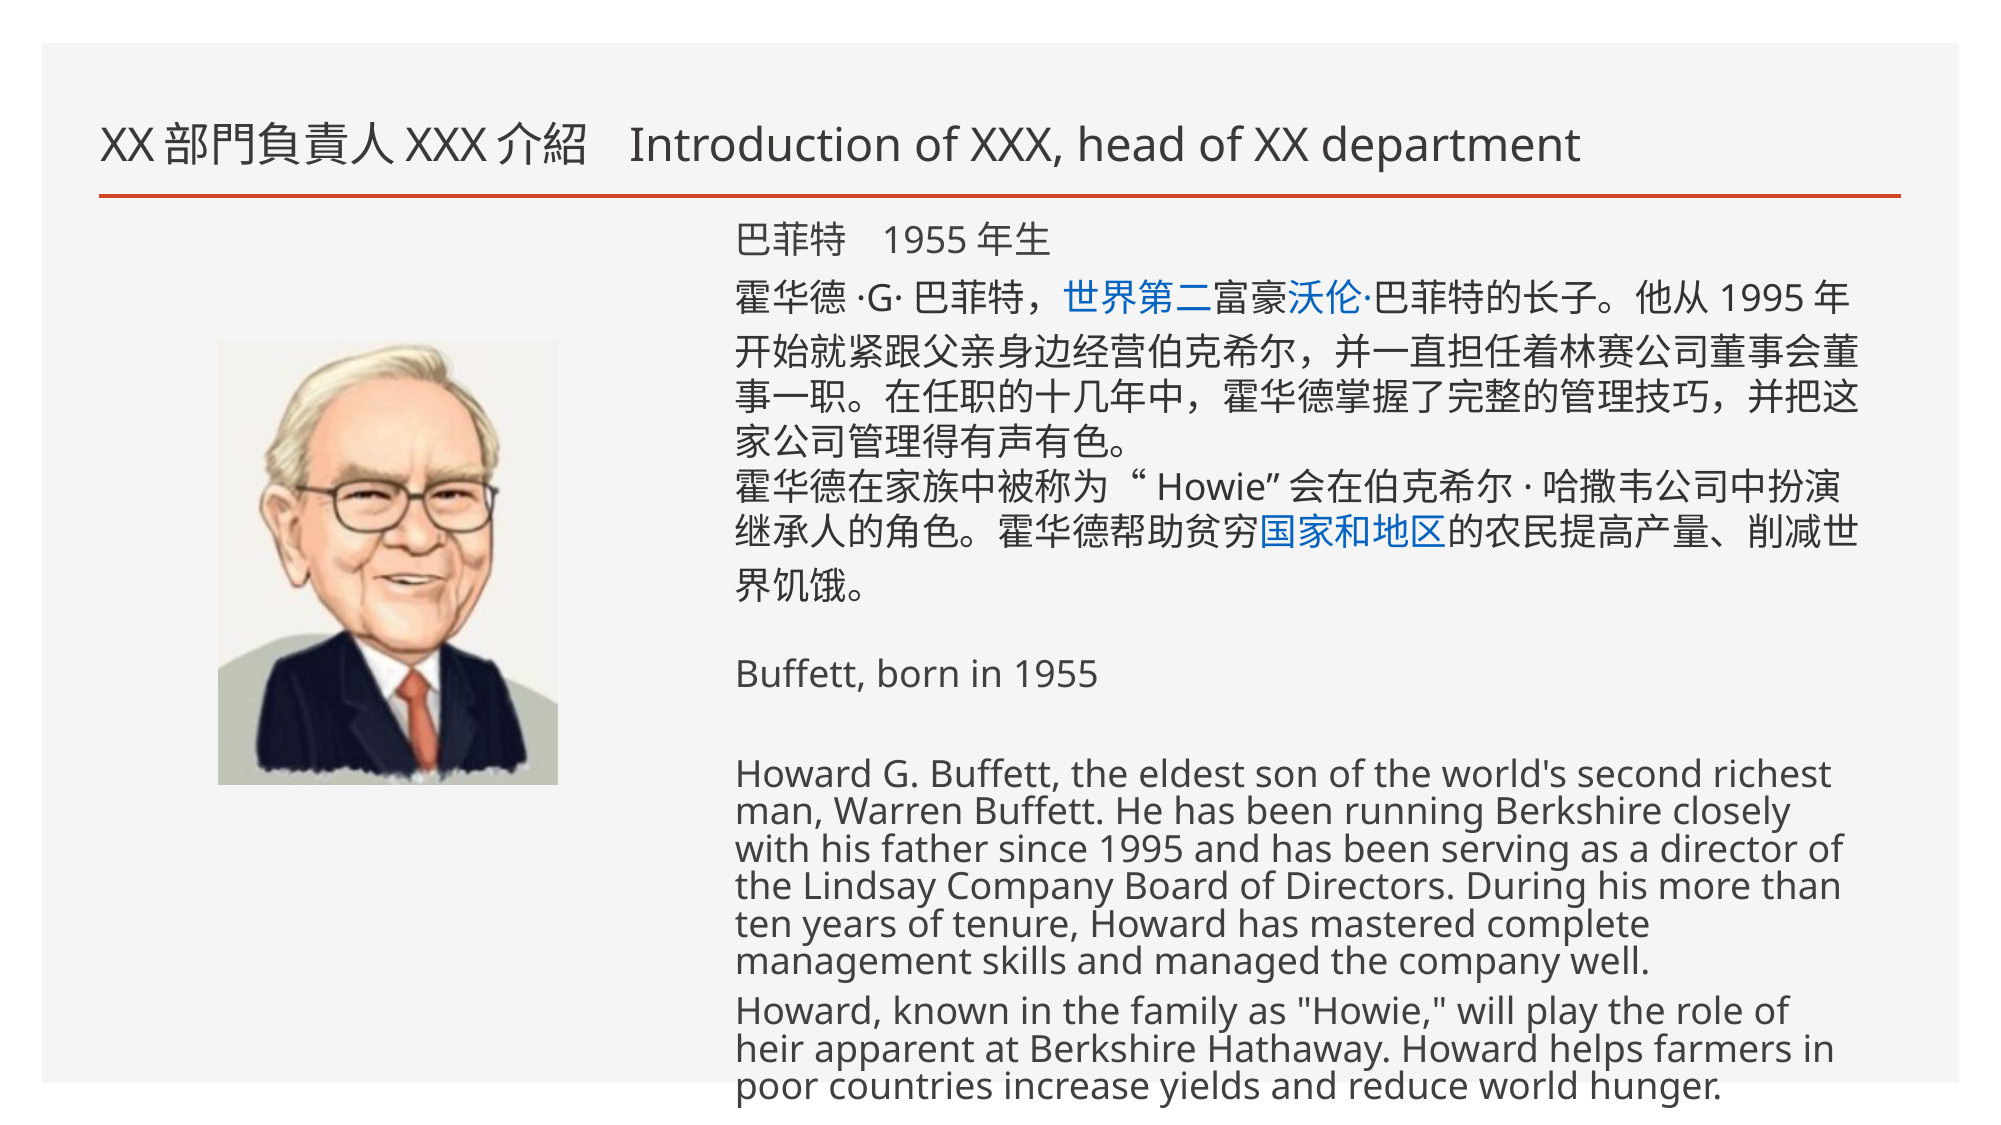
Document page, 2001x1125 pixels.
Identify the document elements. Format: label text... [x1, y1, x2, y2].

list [218, 340, 558, 785]
text_box 巴菲特 1955年生 霍华德·G·巴菲特，世界第二富豪沃伦·巴菲特的长子。他从1995年开始就紧跟父亲身边经营伯克希尔，并一直担任着林赛公司董事会董事一职。在任职的十几年中，霍华德掌握了完整的管理技巧，并把这家公司管理得有声有色。 霍华德在家族中被称为“Howie”会在伯克希尔·哈撒韦公司中扮演继承人的角色。霍华德帮助贫穷国家和地区的农民提高产量、削减世界饥饿。 Buffett, born in 1955 Howard G. Buffett, the eldest son of the world's second richest man, Warren Buffett. He has been running Berkshire closely with his father since 1995 and has been serving as a director of the Lindsay Company Board of Directors. During his more than ten years of tenure, Howard has mastered complete management skills and managed the company well. Howard, known in the family as "Howie," will play the role of heir apparent at Berkshire Hathaway. Howard helps farmers in poor countries increase yields and reduce world hunger. [720, 216, 1882, 1115]
title XX部門負責人XXX介紹 Introduction of XXX, head of XX department [85, 73, 1791, 179]
